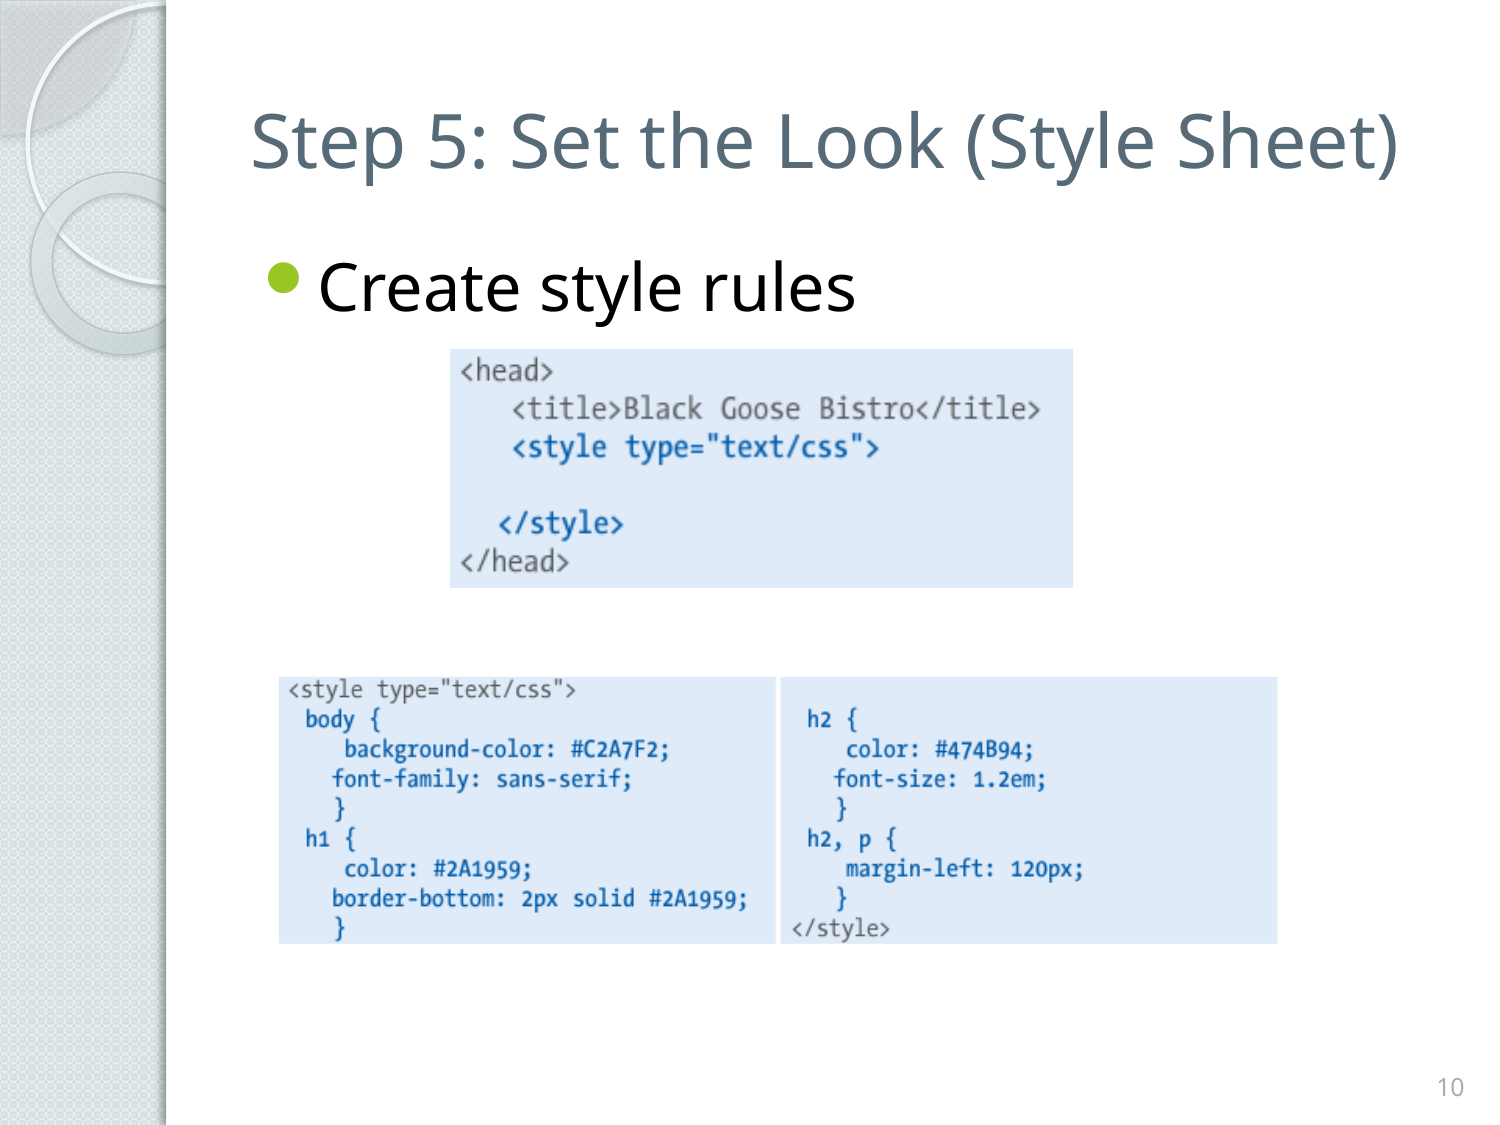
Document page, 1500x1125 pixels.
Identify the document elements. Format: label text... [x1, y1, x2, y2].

slide_number 10 [1413, 1034, 1488, 1113]
title Step 5: Set the Look (Style Sheet) [235, 45, 1466, 233]
list Create style rules [235, 237, 1466, 1025]
picture [449, 349, 1073, 588]
picture [278, 674, 1281, 949]
